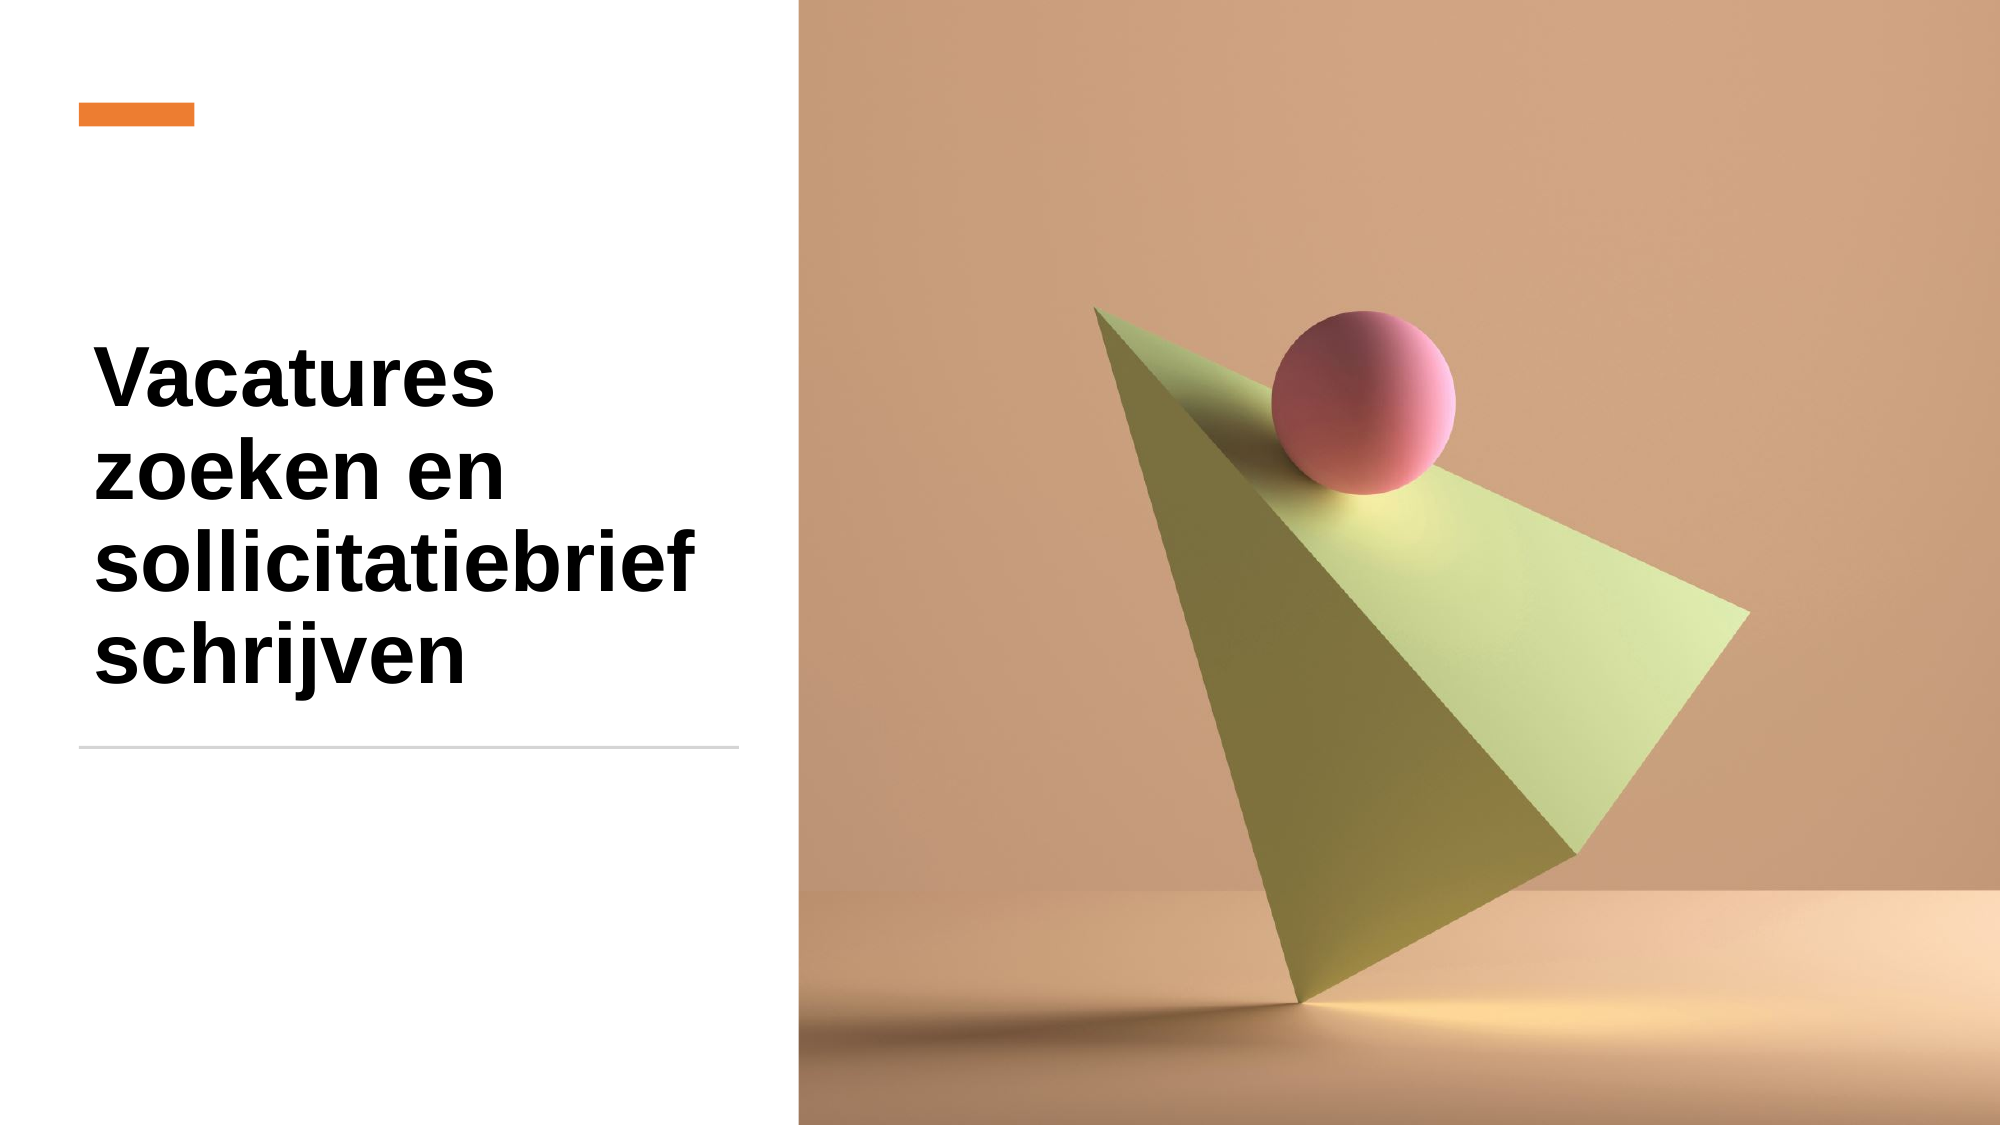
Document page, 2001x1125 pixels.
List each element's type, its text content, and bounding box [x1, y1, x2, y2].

text_box [78, 745, 740, 750]
text_box [0, 0, 798, 1125]
text_box [78, 102, 195, 128]
title Vacatures zoeken en sollicitatiebrief schrijven [78, 184, 739, 710]
picture [798, 0, 2000, 1125]
